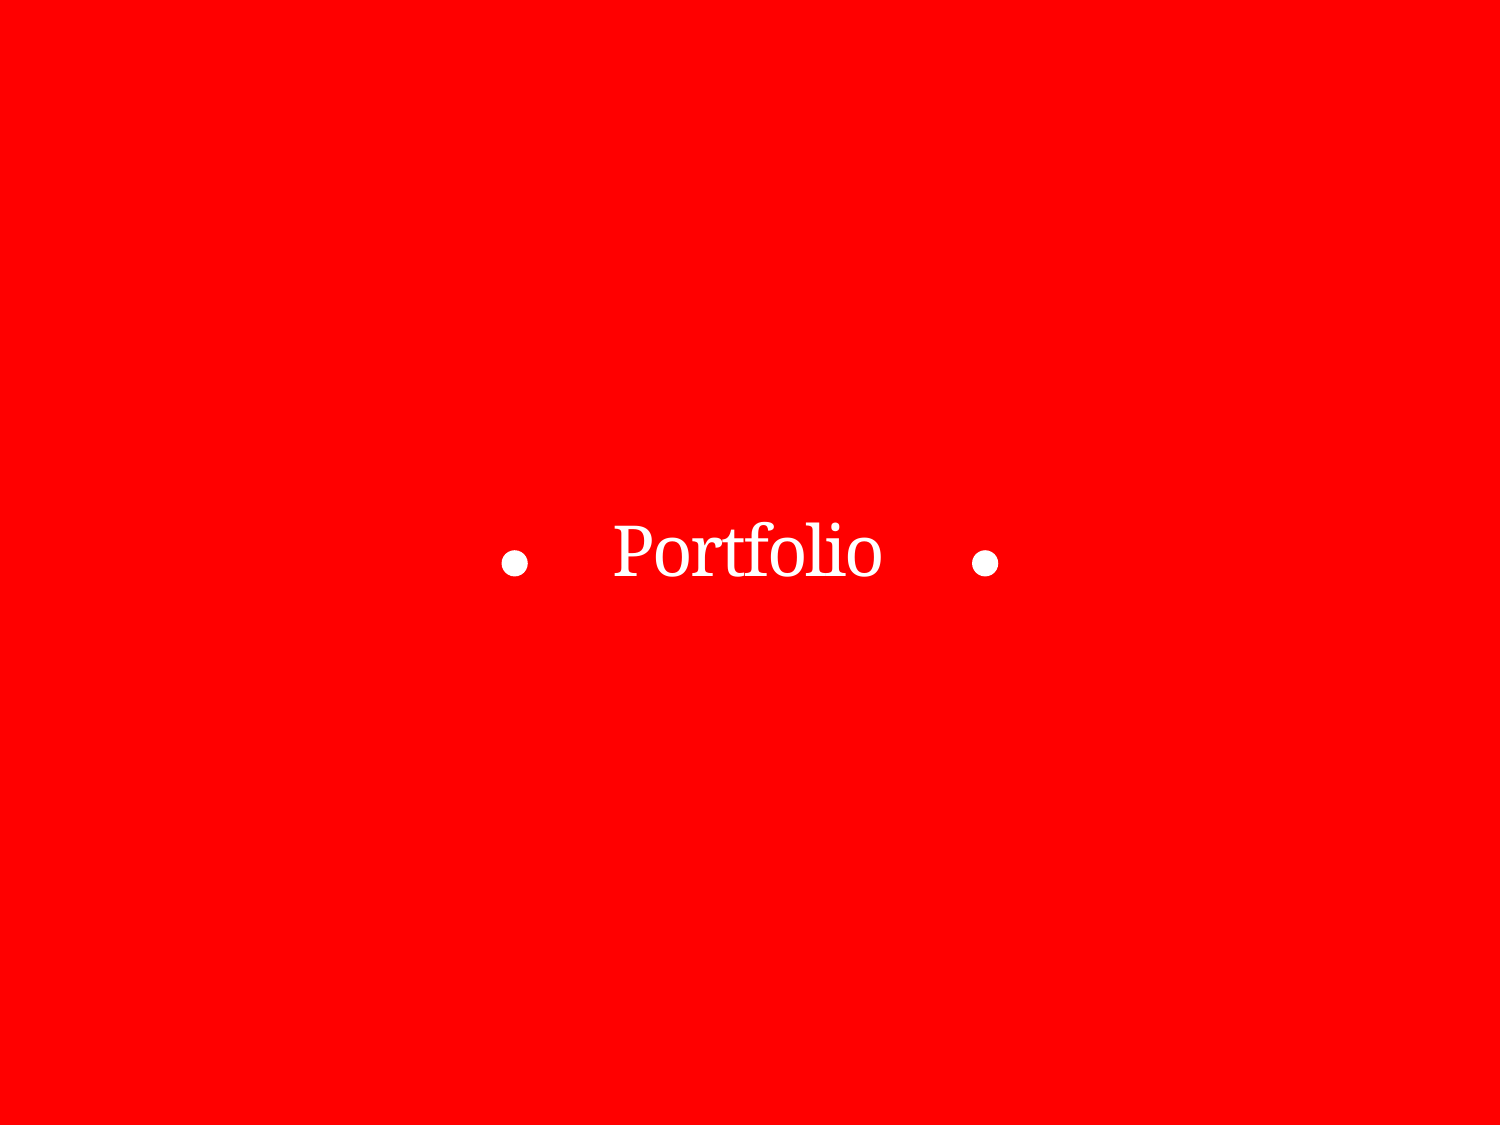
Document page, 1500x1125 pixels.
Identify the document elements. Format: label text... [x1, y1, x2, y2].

list Portfolio [532, 510, 966, 623]
